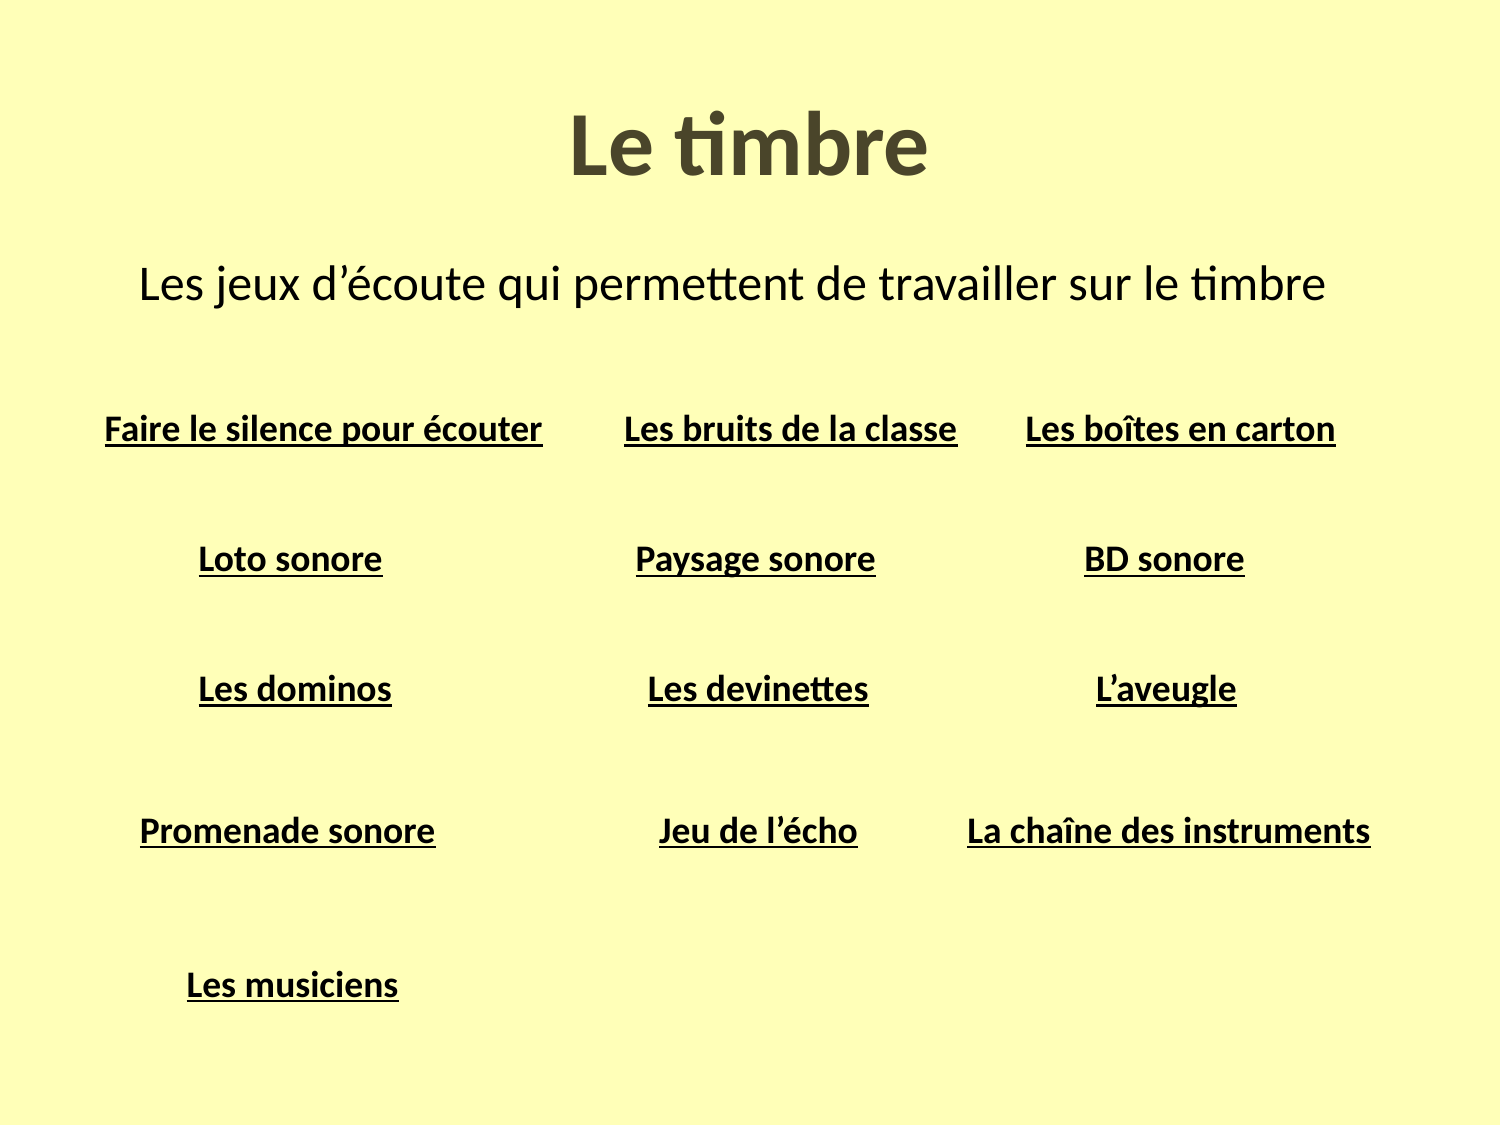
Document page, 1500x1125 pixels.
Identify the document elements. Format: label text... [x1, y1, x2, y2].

text_box Les dominos [183, 656, 408, 717]
text_box Les bruits de la classe [609, 397, 973, 457]
text_box Les devinettes [633, 656, 884, 717]
text_box L’aveugle [1081, 656, 1252, 717]
text_box Les jeux d’écoute qui permettent de travailler sur le timbre [123, 243, 1400, 364]
title Le timbre [75, 45, 1425, 233]
text_box BD sonore [1069, 527, 1261, 587]
text_box Les boîtes en carton [1010, 397, 1352, 457]
text_box La chaîne des instruments [952, 798, 1386, 859]
text_box Loto sonore [183, 527, 398, 587]
text_box Faire le silence pour écouter [89, 397, 558, 457]
text_box Les musiciens [171, 952, 414, 1012]
text_box Promenade sonore [124, 798, 451, 859]
text_box Paysage sonore [620, 527, 891, 587]
text_box Jeu de l’écho [644, 798, 874, 859]
